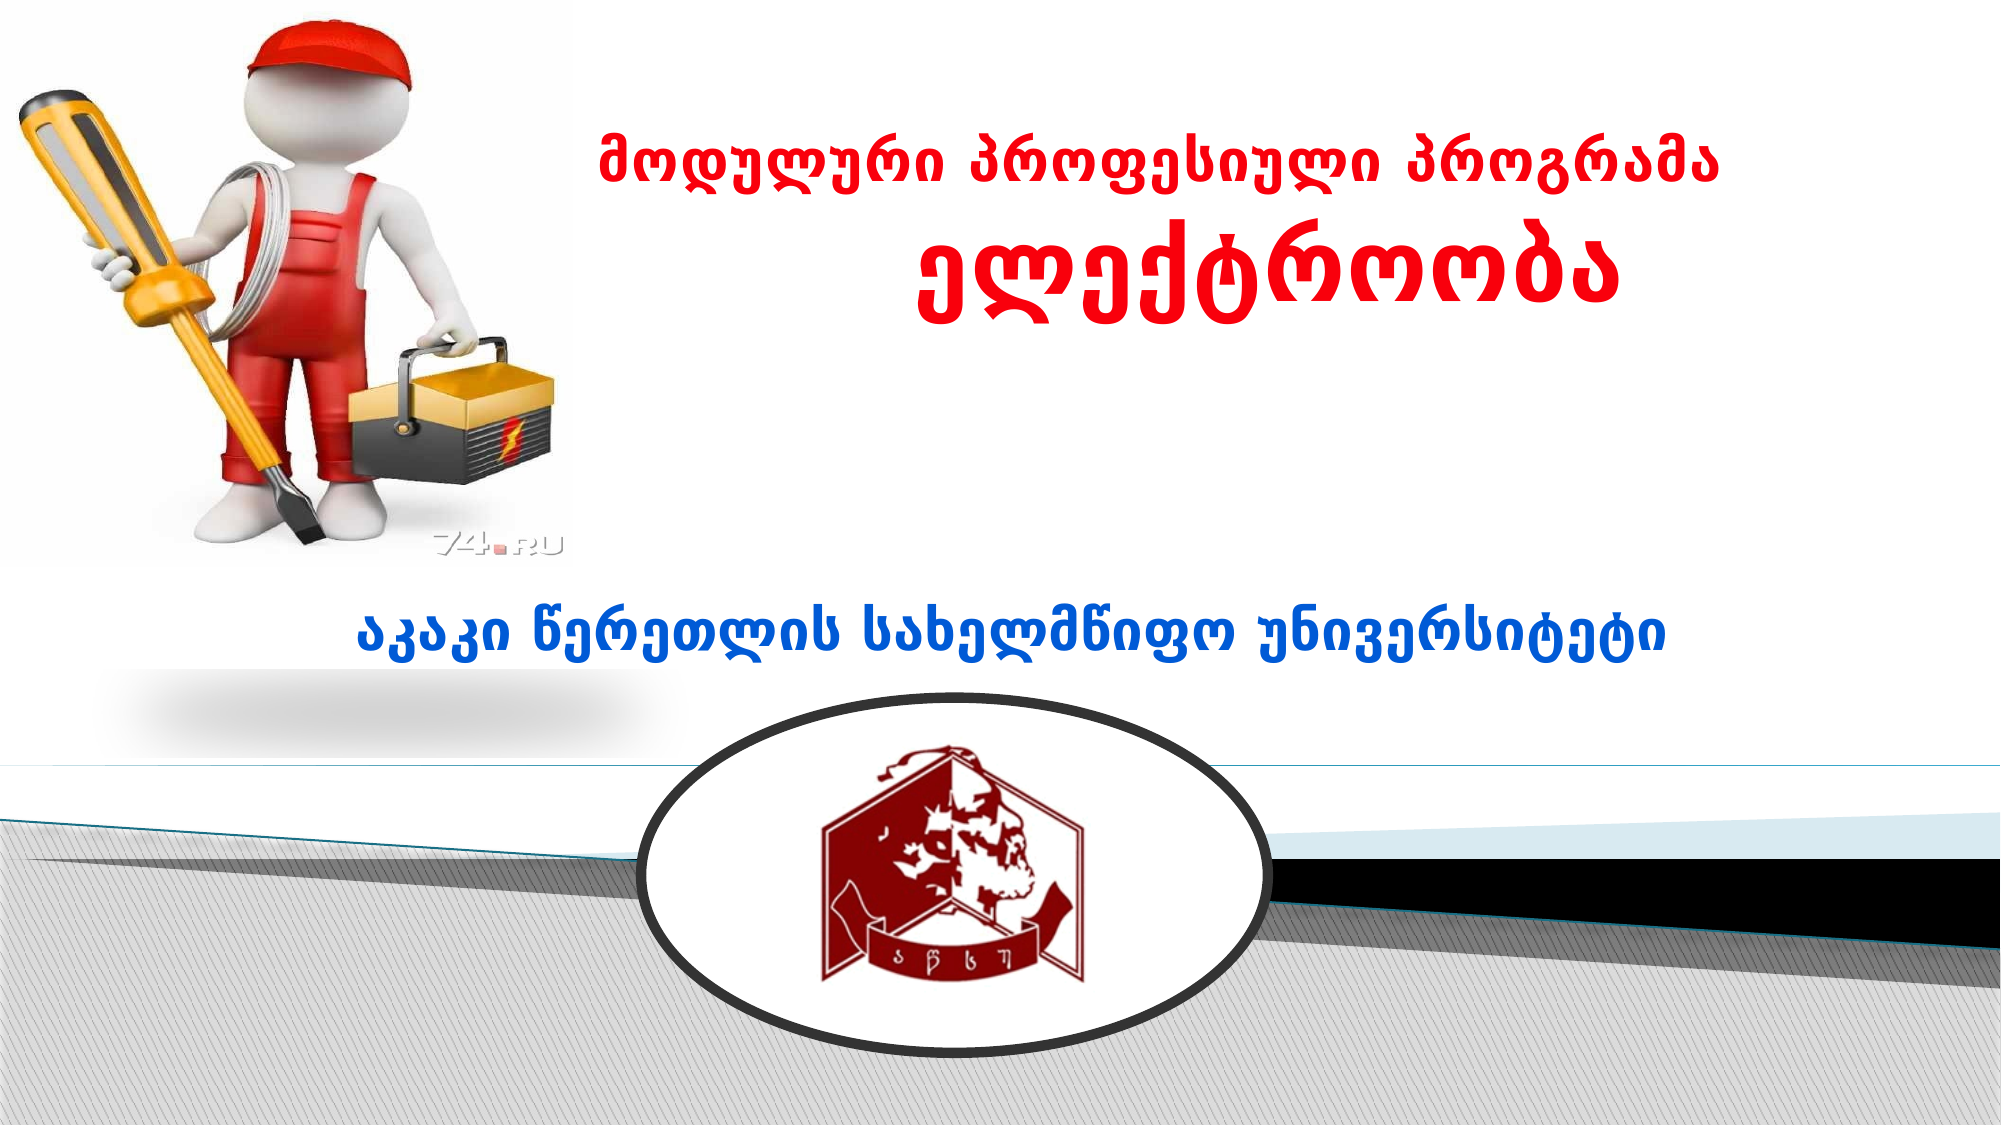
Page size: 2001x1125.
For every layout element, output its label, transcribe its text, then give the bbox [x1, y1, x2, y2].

title მოდულური პროფესიული პროგრამა ელექტროობა [578, 69, 1868, 329]
picture [640, 697, 2000, 1054]
picture [0, 0, 573, 567]
picture [7, 859, 638, 900]
subtitle აკაკი წერეთლის სახელმწიფო უნივერსიტეტი [167, 587, 1868, 784]
